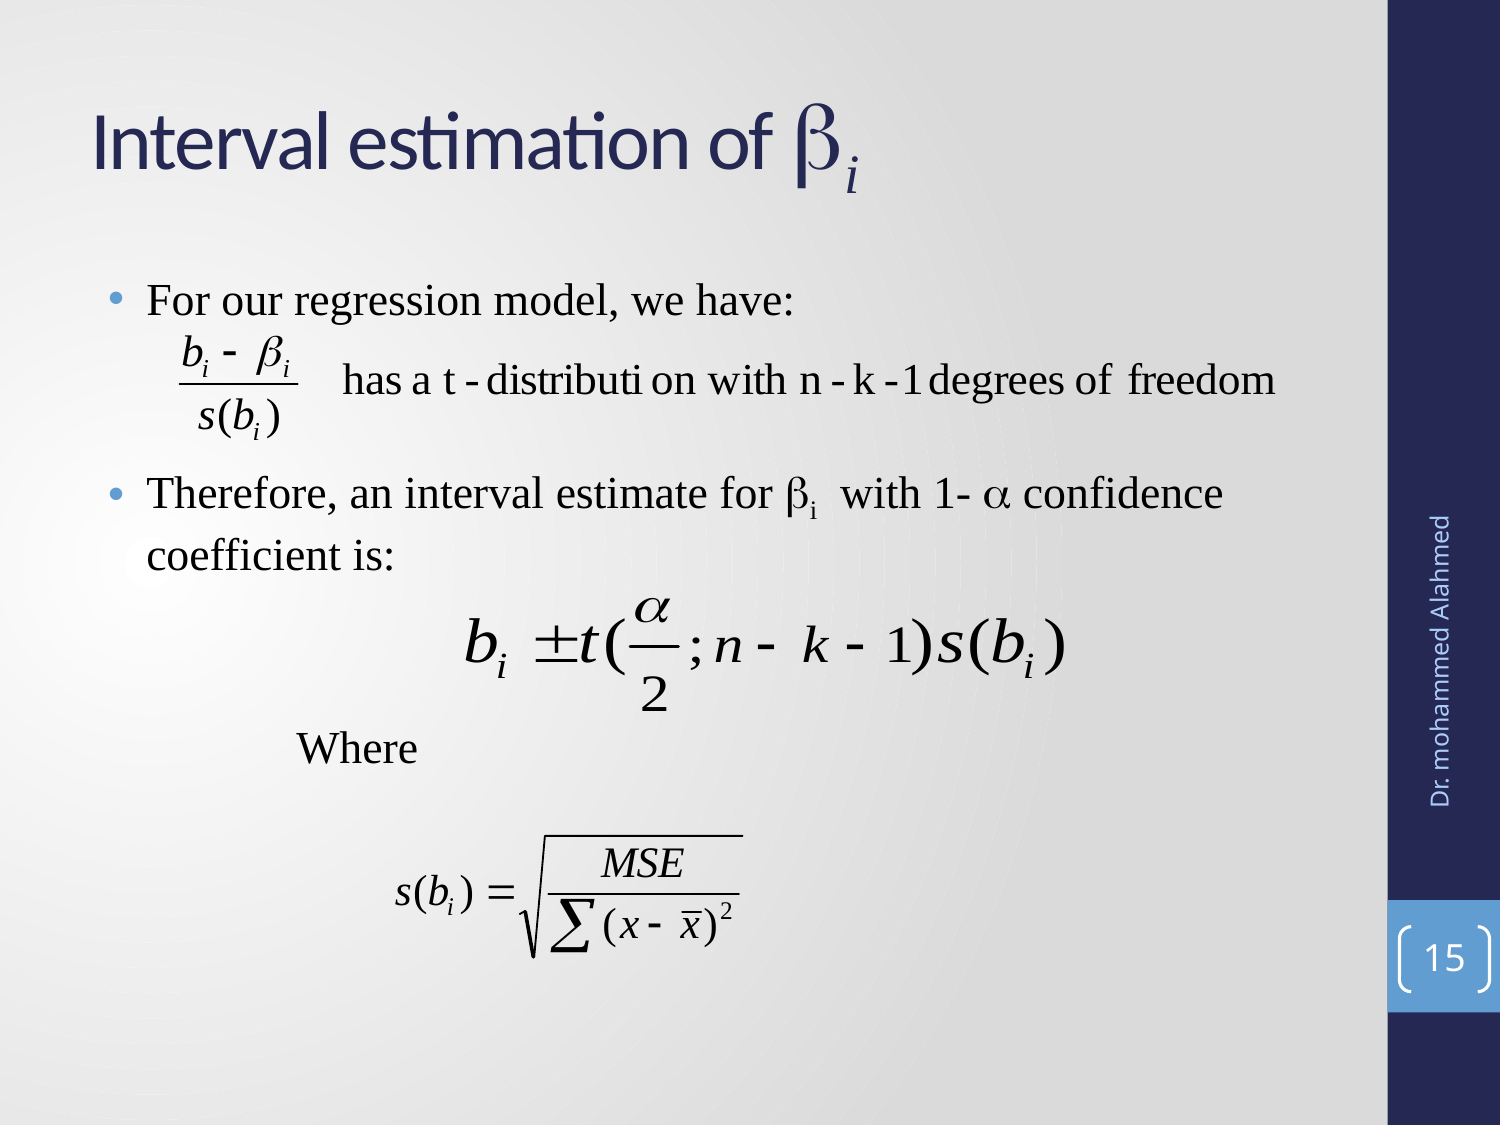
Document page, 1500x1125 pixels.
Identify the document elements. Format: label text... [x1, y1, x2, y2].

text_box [386, 824, 751, 968]
list For our regression model, we have: Therefore, an interval estimate for i with 1-  confidence coefficient is: Where [75, 262, 1325, 1050]
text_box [171, 324, 1287, 451]
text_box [454, 561, 1083, 726]
slide_number 15 [1397, 925, 1492, 994]
title Interval estimation of i [75, 45, 1325, 233]
footer Dr. mohammed Alahmed [1408, 500, 1469, 889]
